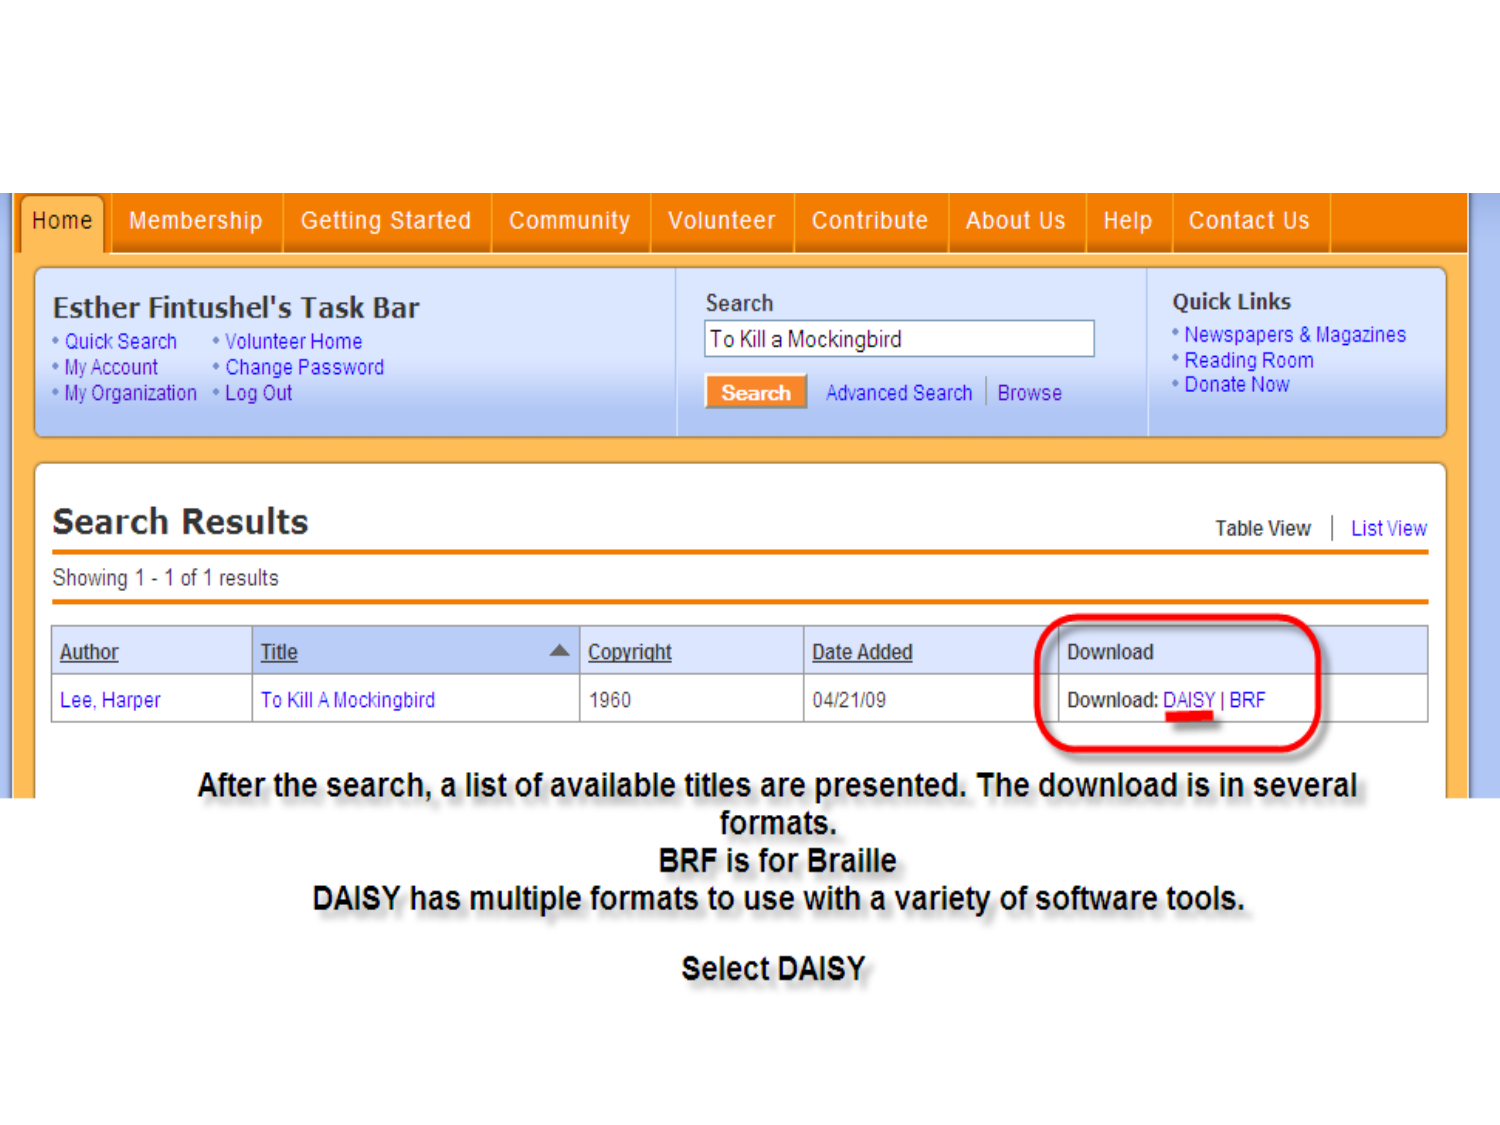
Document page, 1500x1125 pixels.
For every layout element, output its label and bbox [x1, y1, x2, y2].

picture [0, 192, 1500, 1013]
